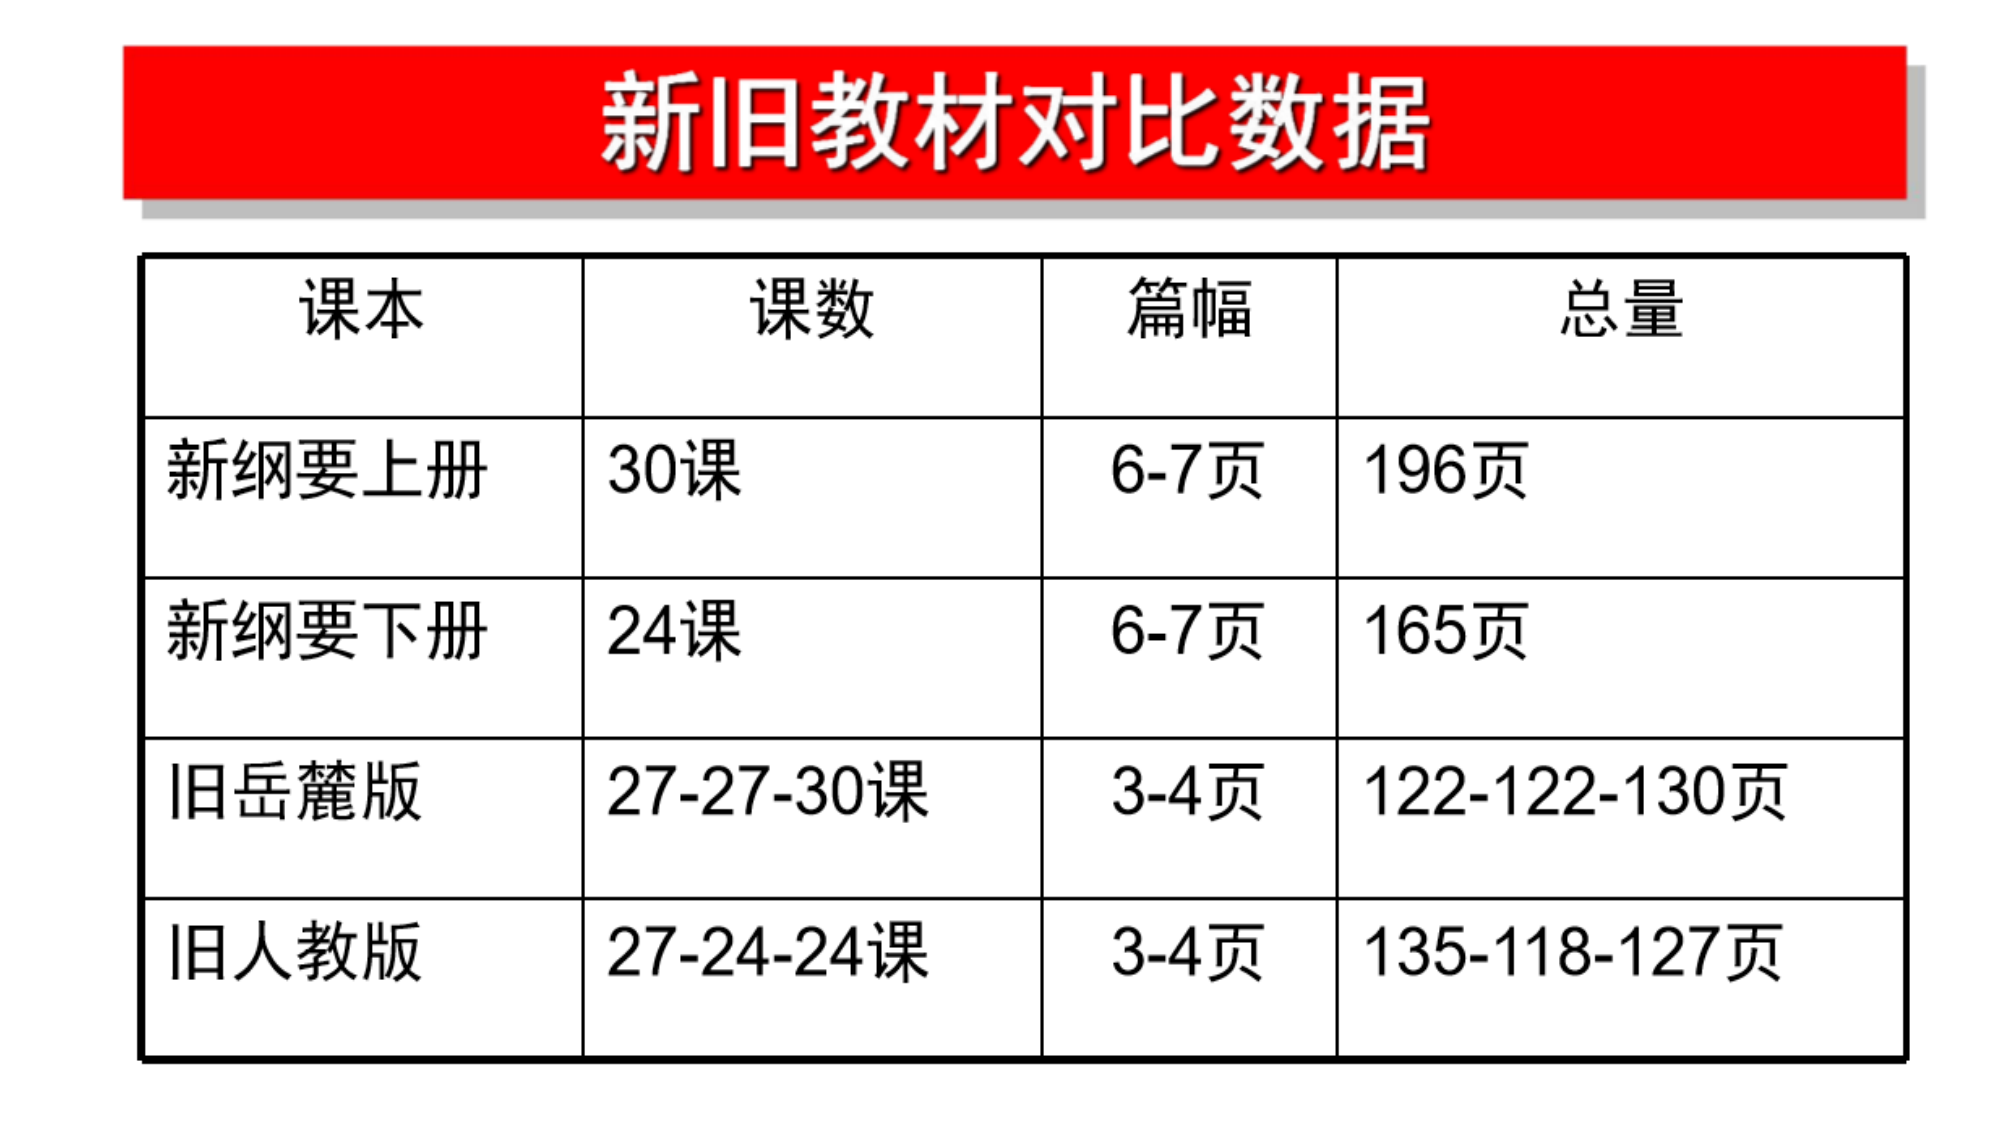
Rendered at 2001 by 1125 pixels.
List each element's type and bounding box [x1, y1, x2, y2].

list [105, 40, 1944, 1066]
